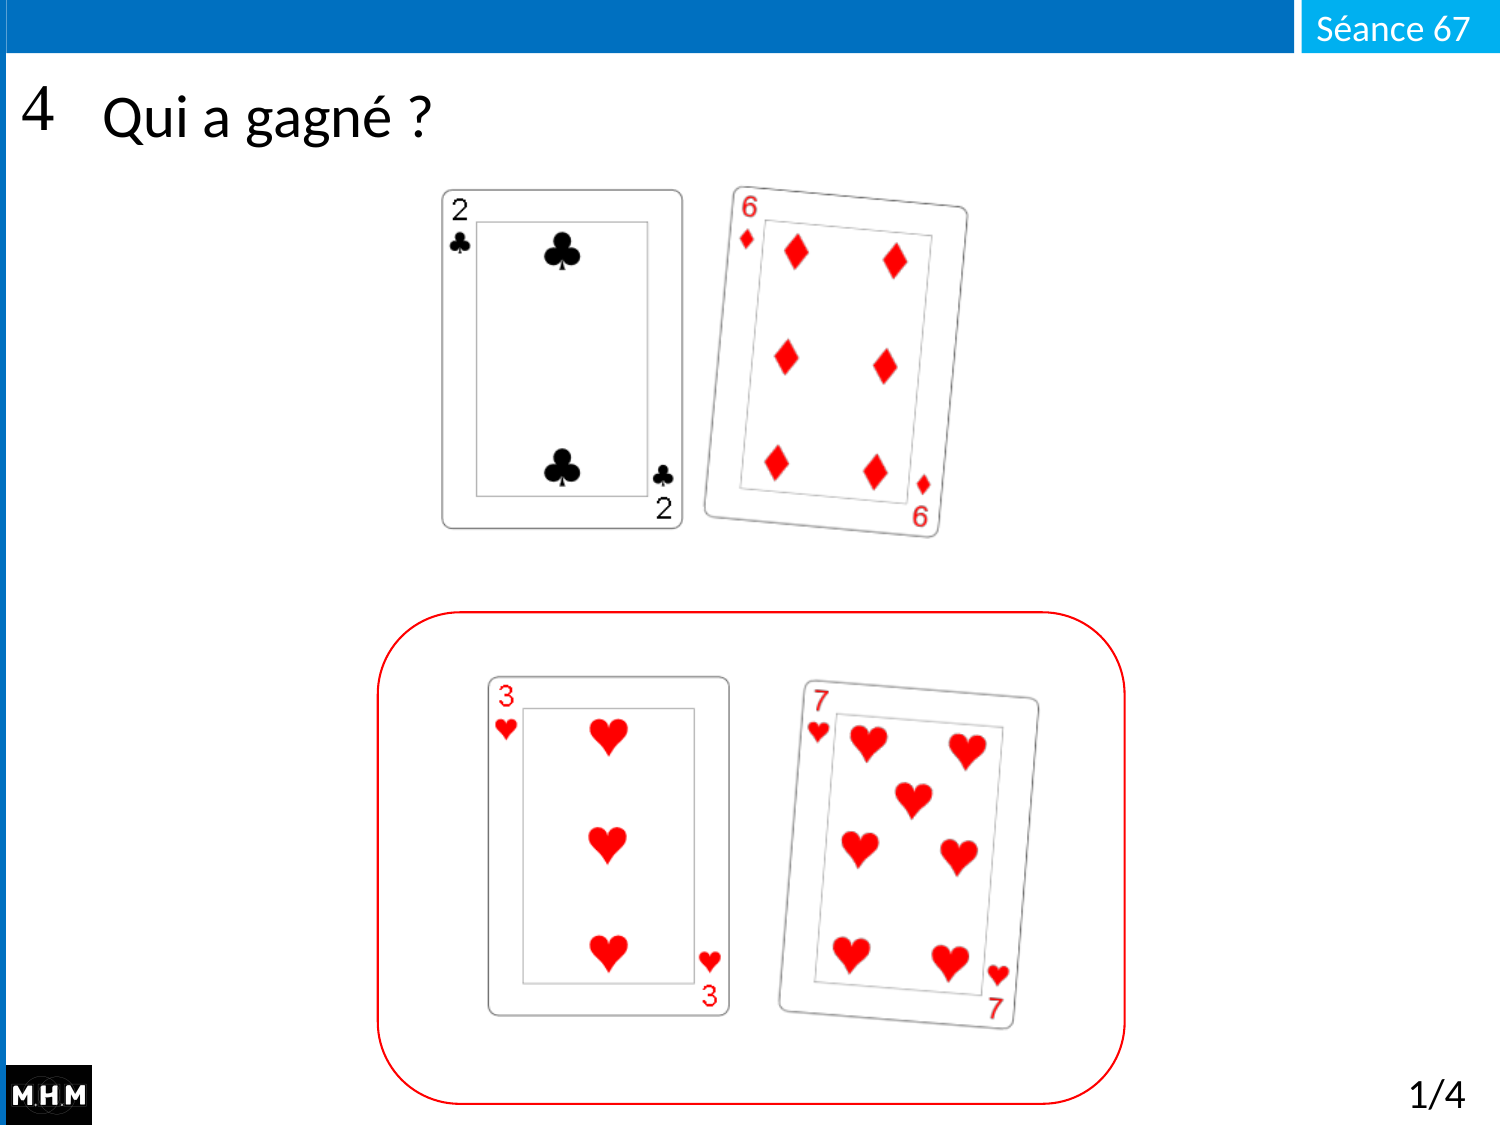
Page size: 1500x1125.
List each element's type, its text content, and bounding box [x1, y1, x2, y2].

picture [6, 1065, 92, 1125]
title Qui a gagné ? [87, 32, 1382, 158]
picture [435, 173, 980, 550]
picture [475, 667, 735, 1022]
picture [779, 677, 1036, 1023]
text_box [376, 611, 1126, 1105]
list 1/4 [1373, 1064, 1500, 1125]
